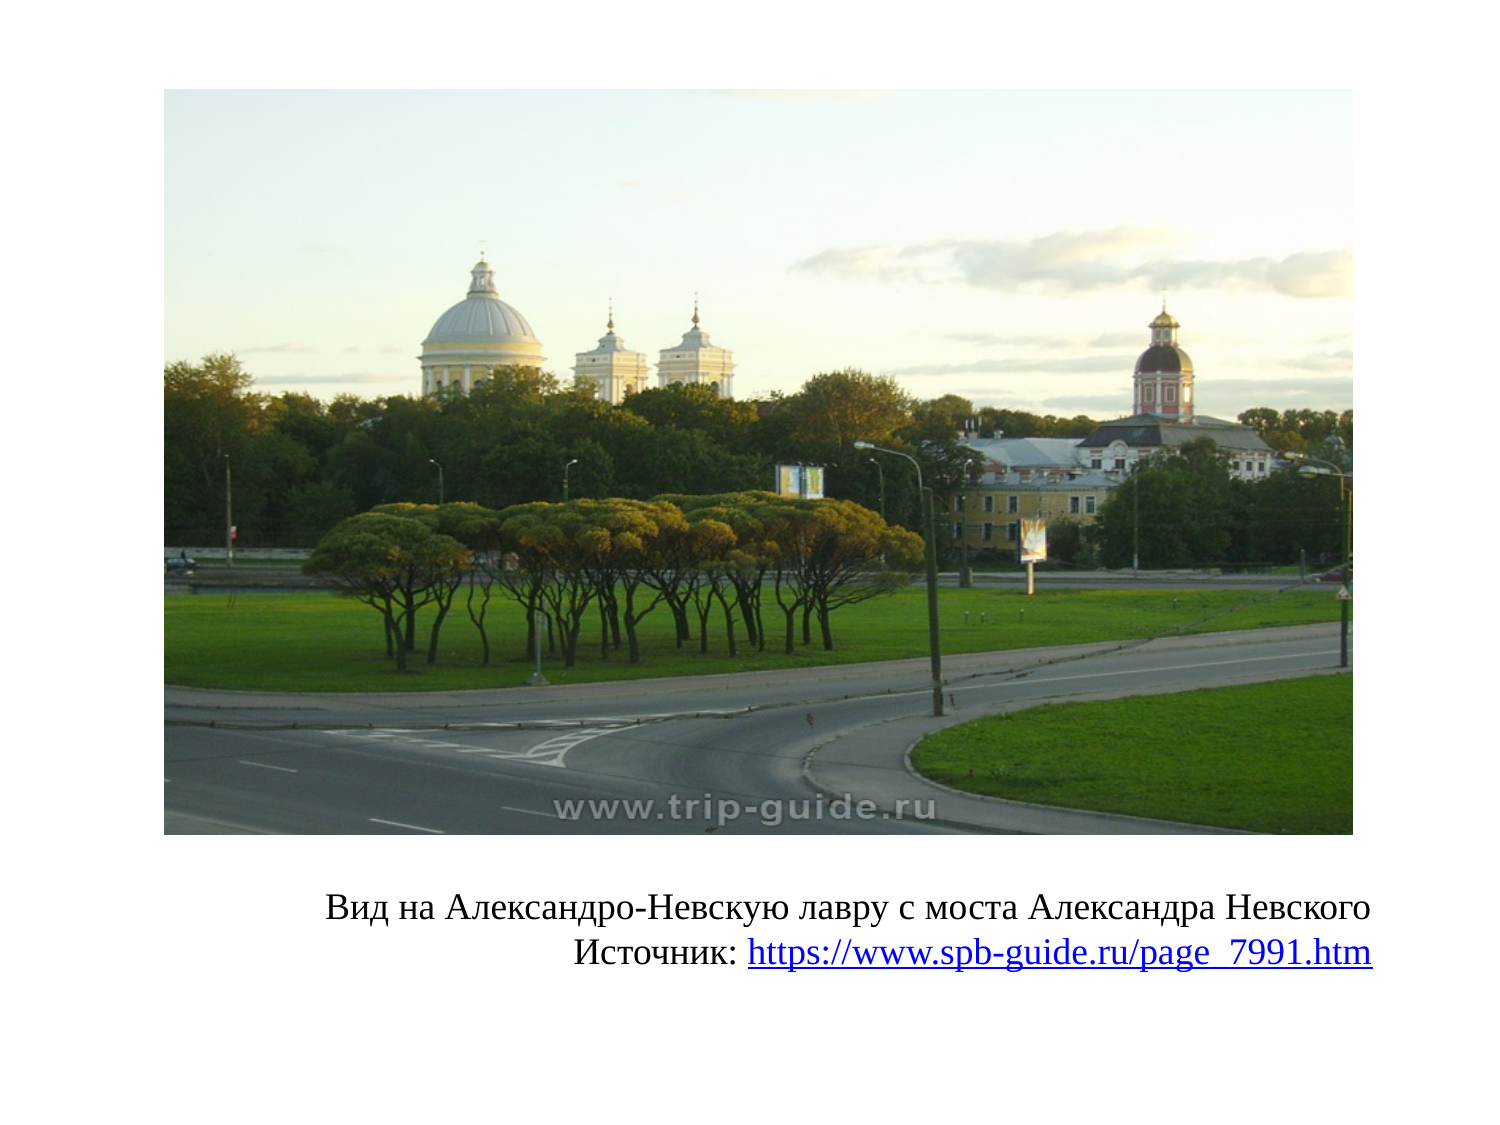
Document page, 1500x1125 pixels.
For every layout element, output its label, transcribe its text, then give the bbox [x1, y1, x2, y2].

picture [163, 89, 1353, 835]
title Вид на Александро-Невскую лавру с моста Александра Невского Источник: https://www.spb-guide.ru/page_7991.htm [112, 66, 1388, 1024]
subtitle [962, 843, 1081, 1000]
